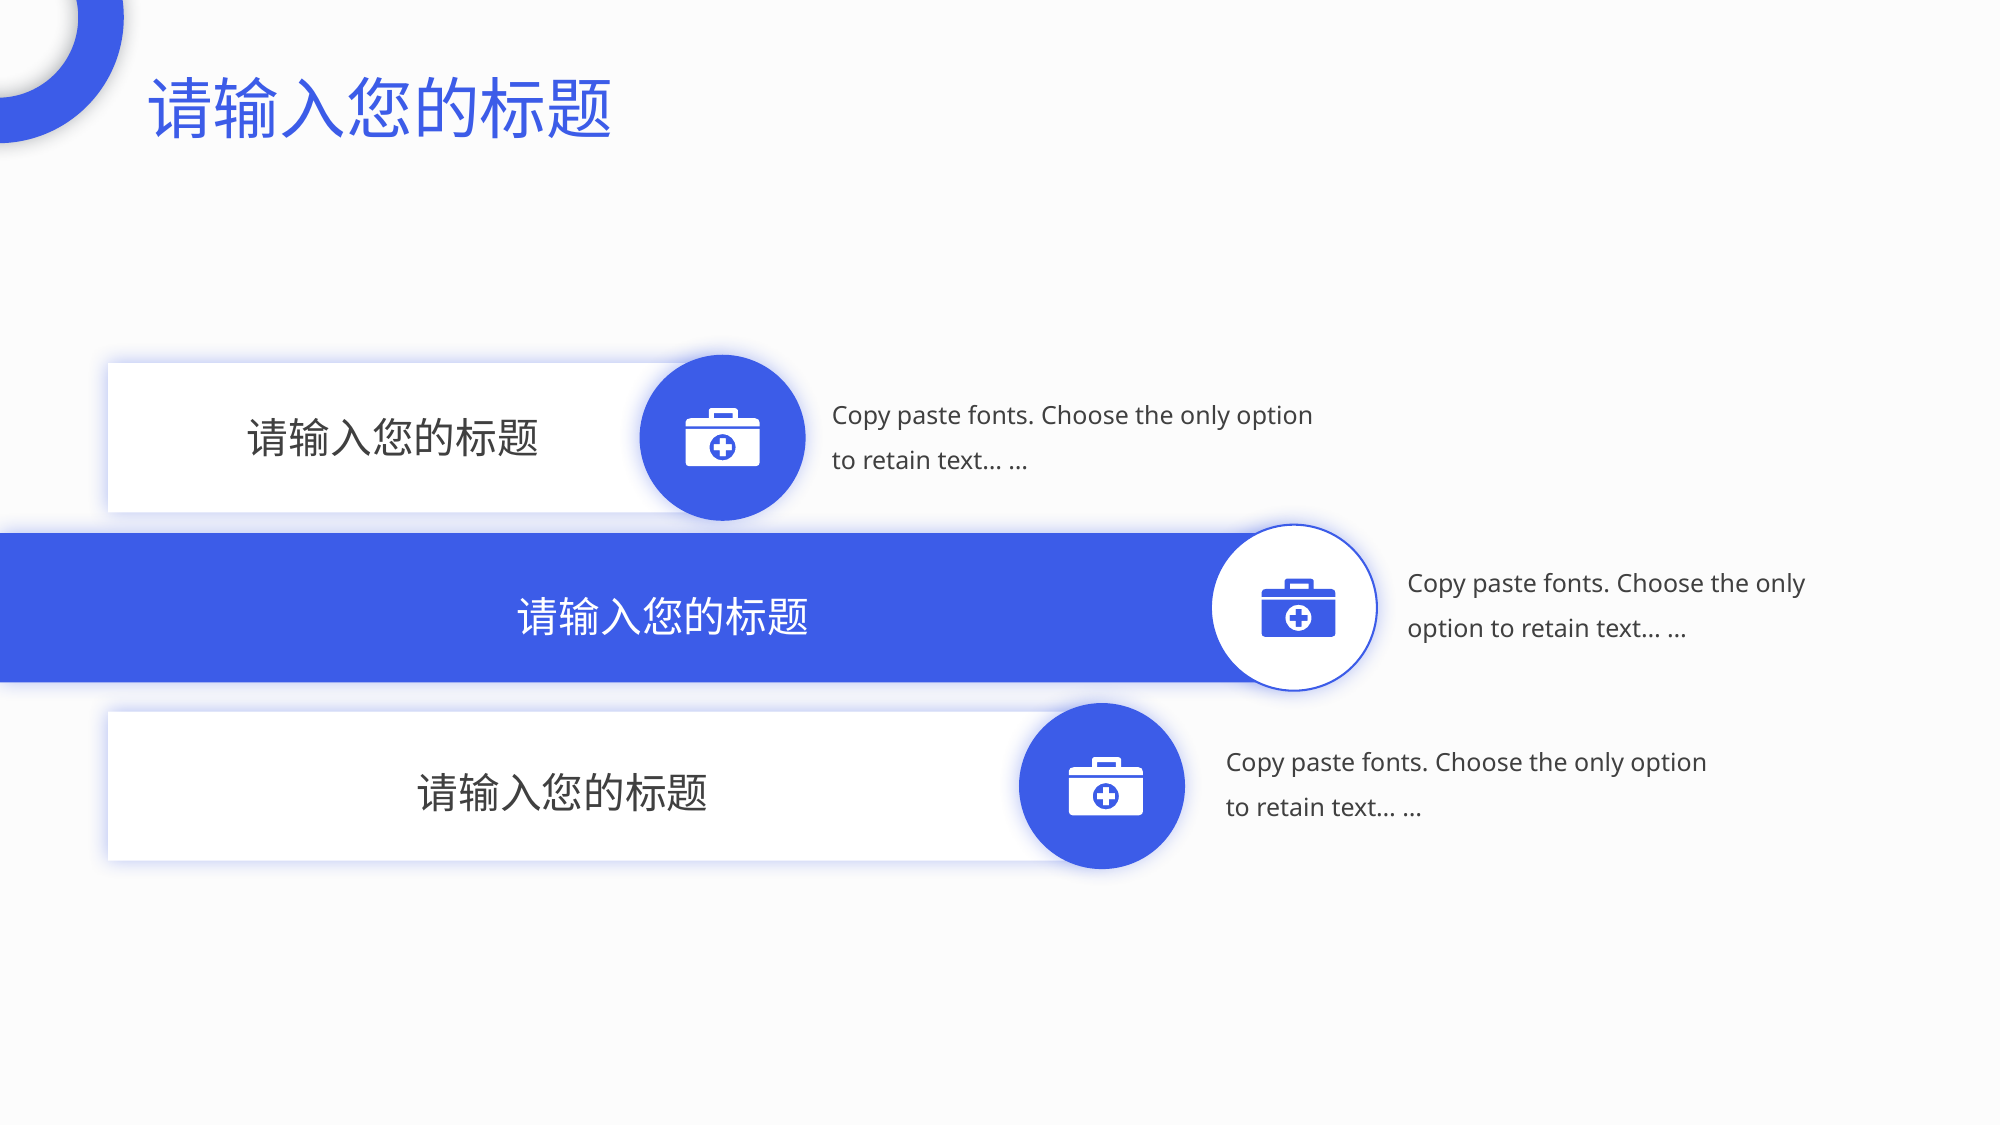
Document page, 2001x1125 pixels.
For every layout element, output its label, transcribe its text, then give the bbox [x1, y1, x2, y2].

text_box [0, 0, 825, 156]
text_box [108, 703, 1186, 870]
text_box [0, 524, 1377, 691]
text_box Copy paste fonts. Choose the only option to retain text… … [1392, 545, 1892, 670]
text_box Copy paste fonts. Choose the only option to retain text… … [816, 377, 1337, 502]
text_box Copy paste fonts. Choose the only option to retain text… … [1210, 723, 1732, 849]
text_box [108, 354, 806, 521]
